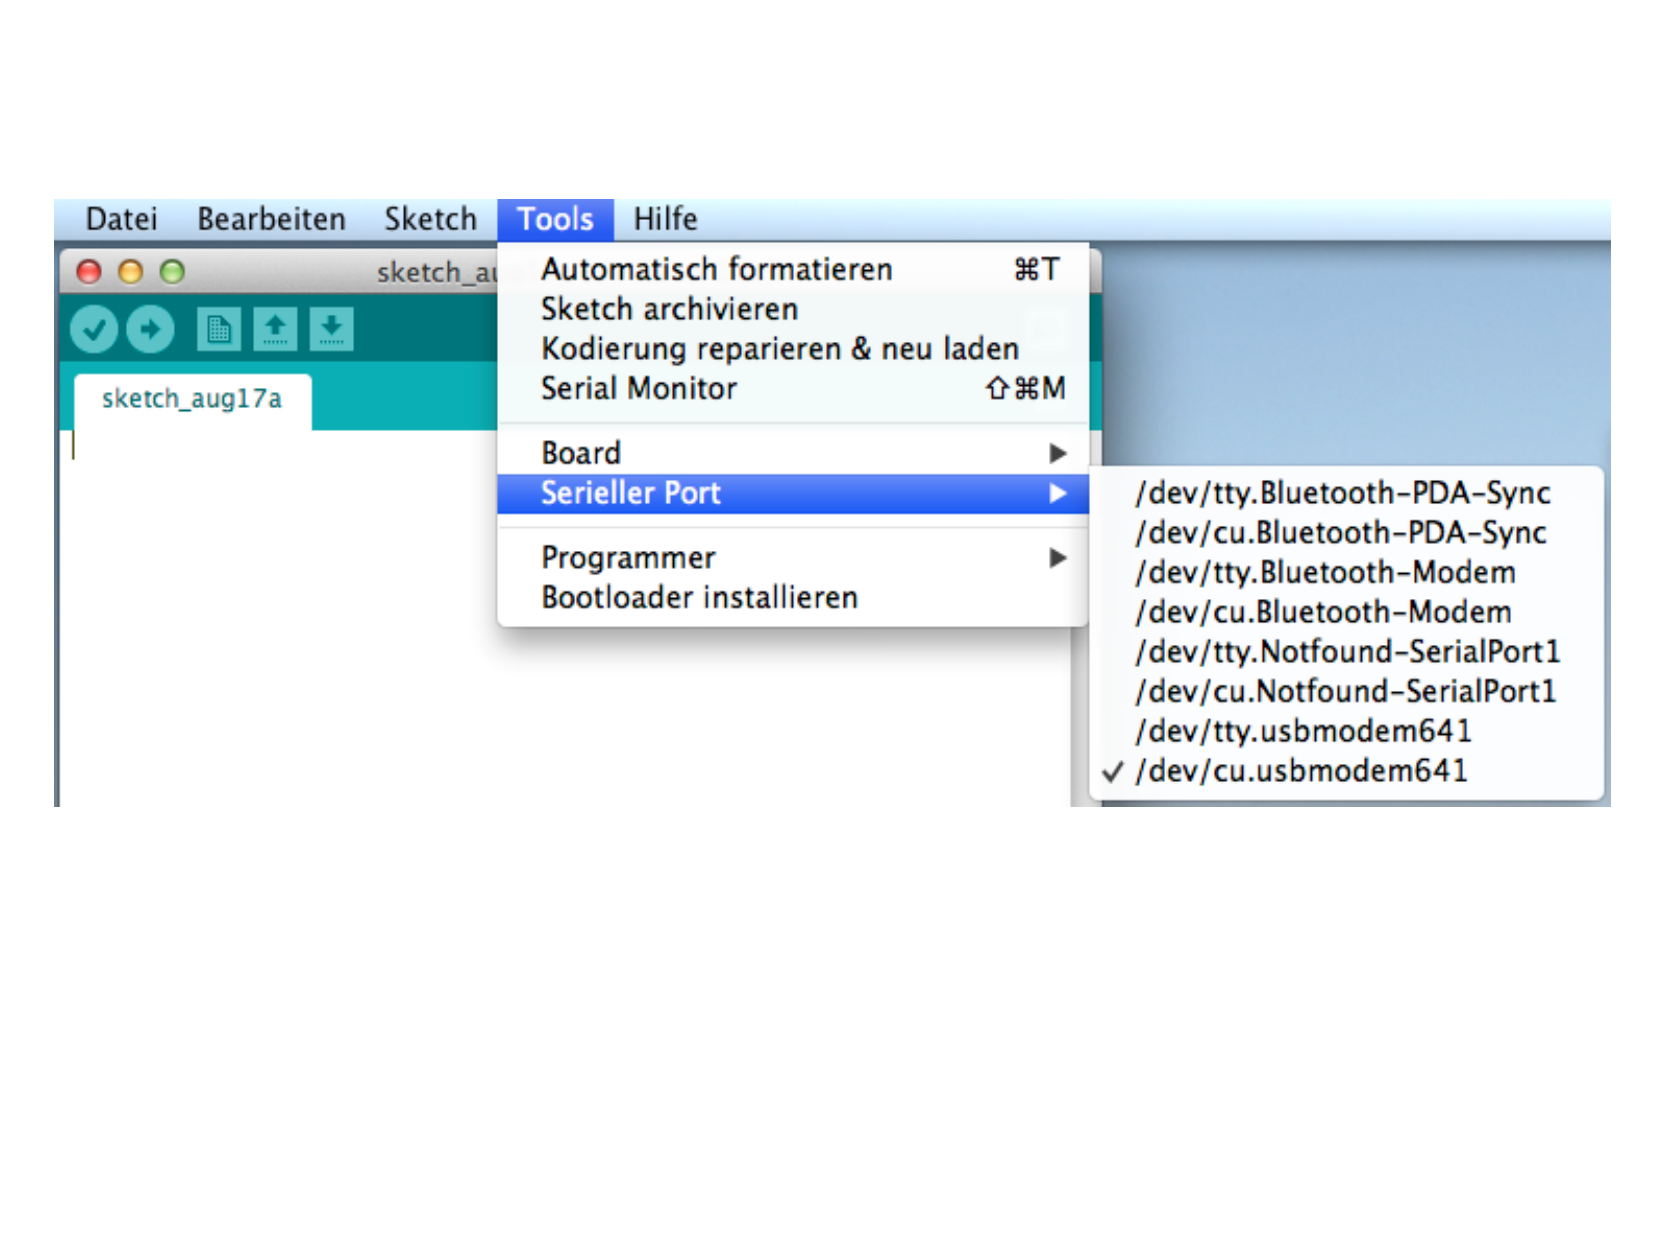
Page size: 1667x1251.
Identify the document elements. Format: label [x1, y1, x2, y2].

picture [53, 199, 1611, 807]
